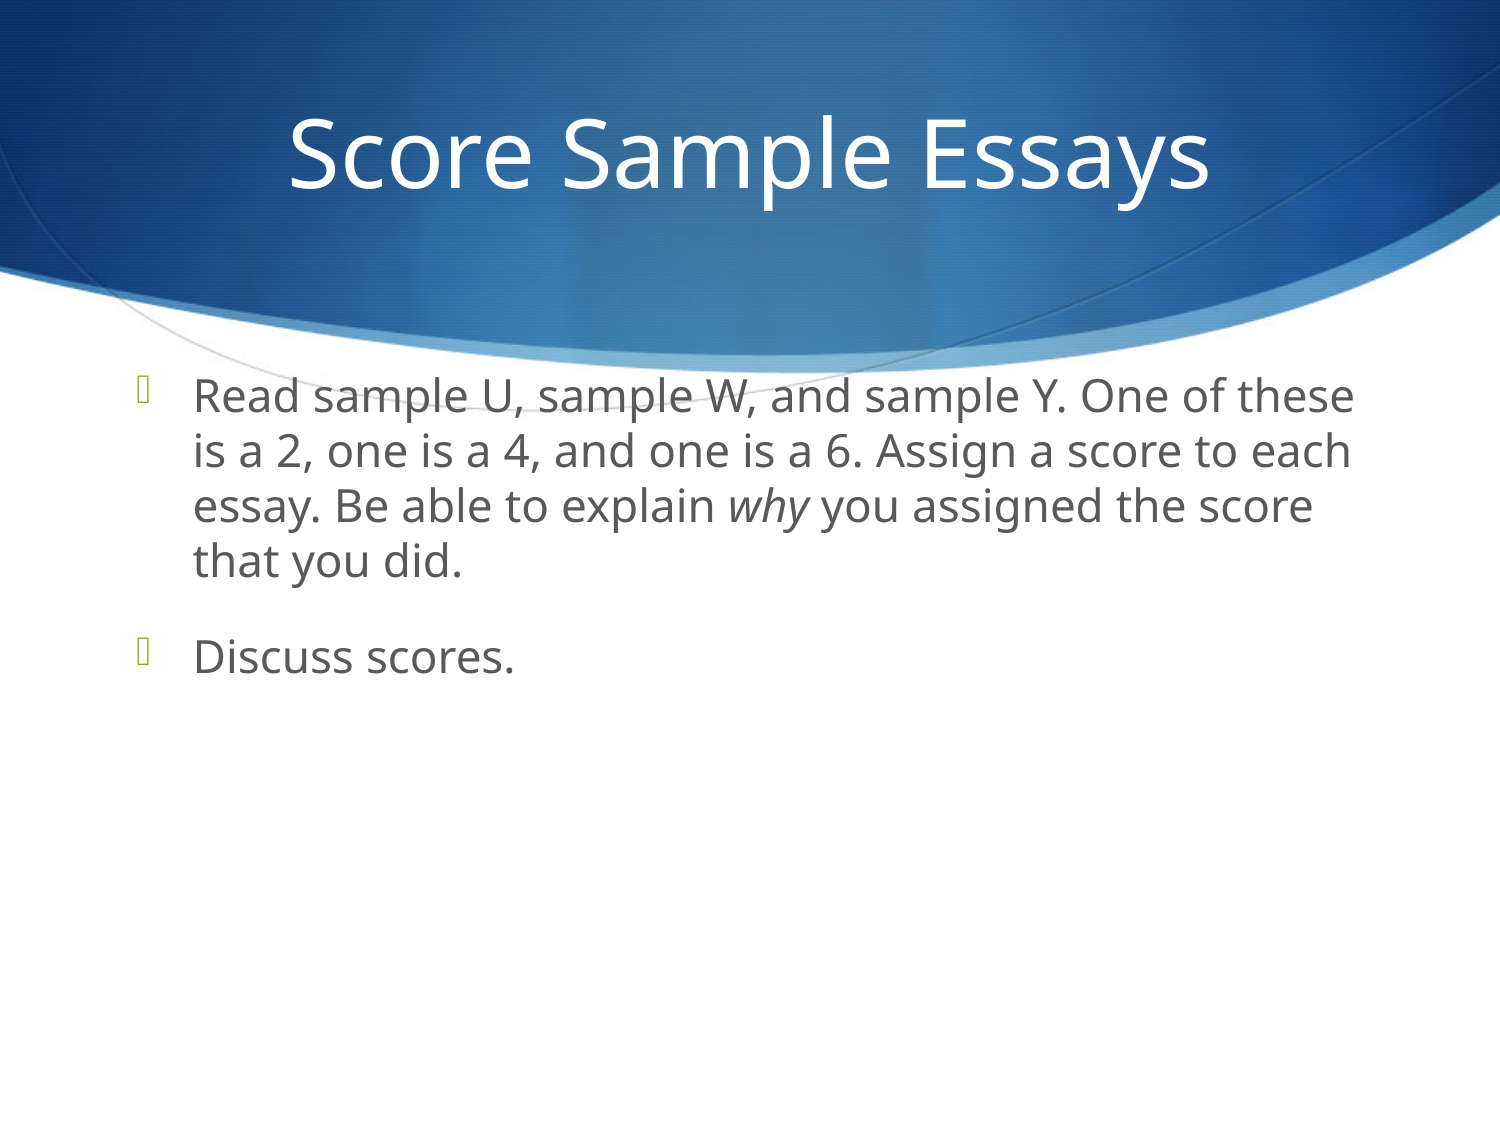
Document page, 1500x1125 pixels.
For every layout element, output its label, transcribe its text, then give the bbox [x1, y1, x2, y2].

list Read sample U, sample W, and sample Y. One of these is a 2, one is a 4, and one is a 6. Assign a score to each essay. Be able to explain why you assigned the score that you did. Discuss scores. [121, 358, 1379, 991]
picture [0, 0, 1500, 1125]
title Score Sample Essays [74, 56, 1426, 245]
